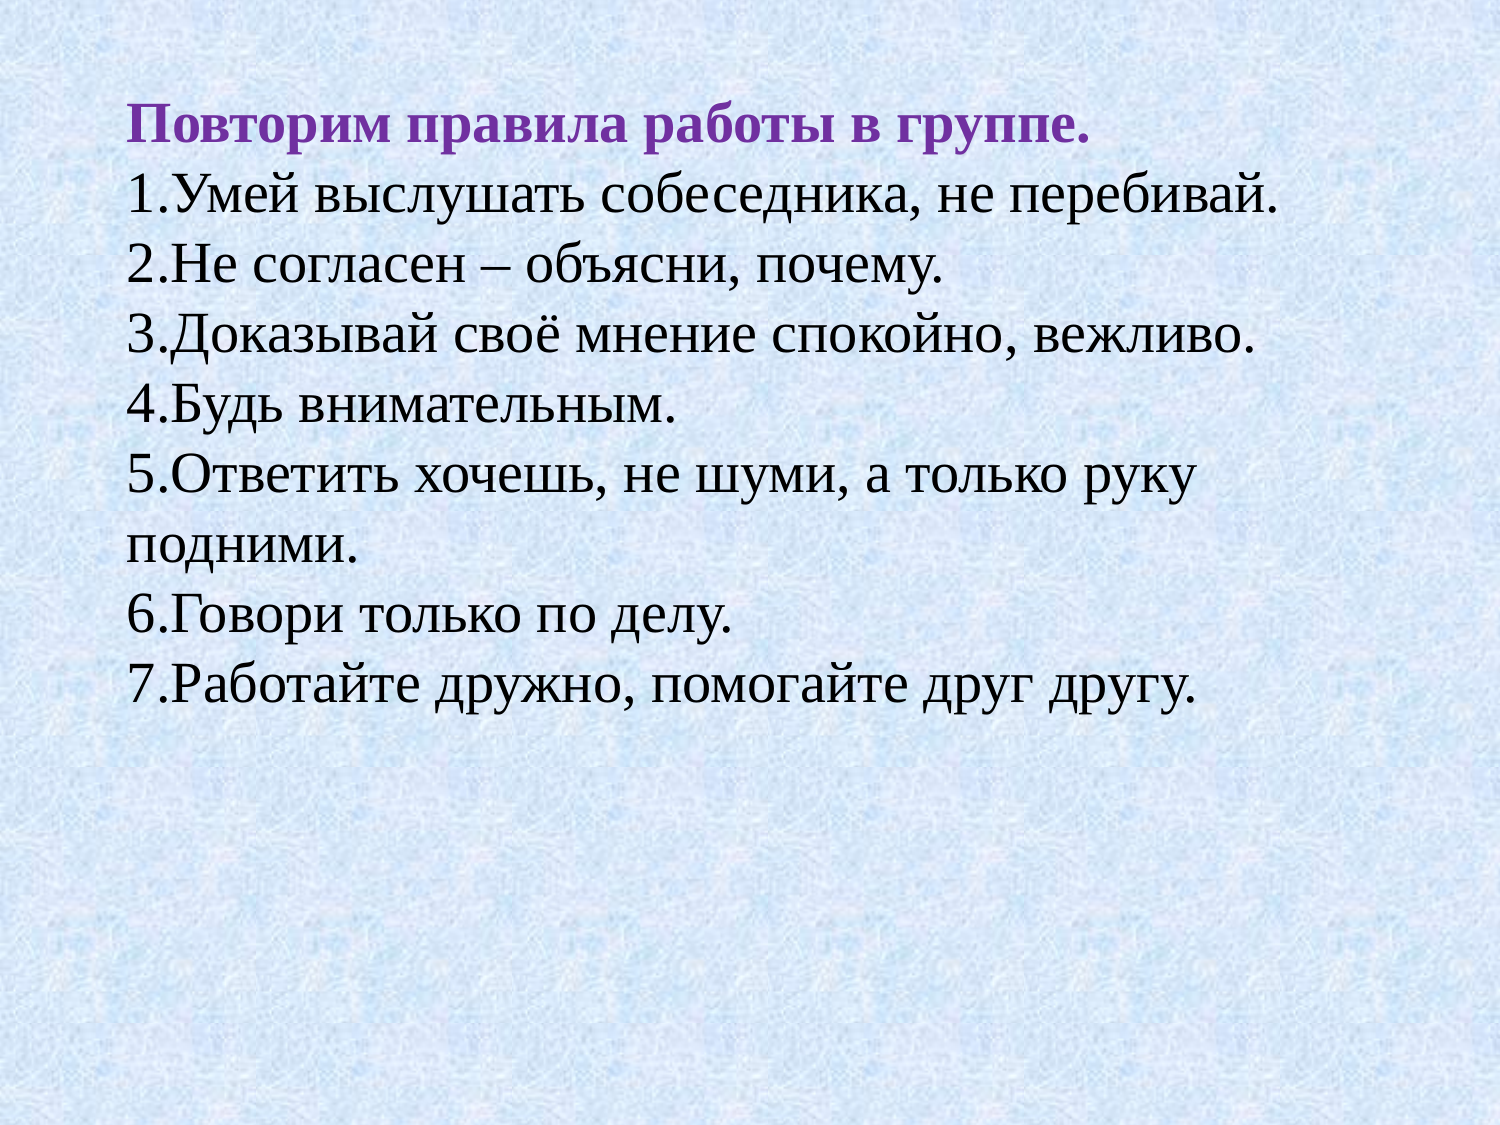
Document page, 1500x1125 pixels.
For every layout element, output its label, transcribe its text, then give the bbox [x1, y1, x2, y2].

picture [0, 0, 1500, 1125]
text_box Повторим правила работы в группе. 1.Умей выслушать собеседника, не перебивай. 2.Не согласен – объясни, почему. 3.Доказывай своё мнение спокойно, вежливо. 4.Будь внимательным. 5.Ответить хочешь, не шуми, а только руку подними. 6.Говори только по делу. 7.Работайте дружно, помогайте друг другу. [112, 66, 1412, 722]
